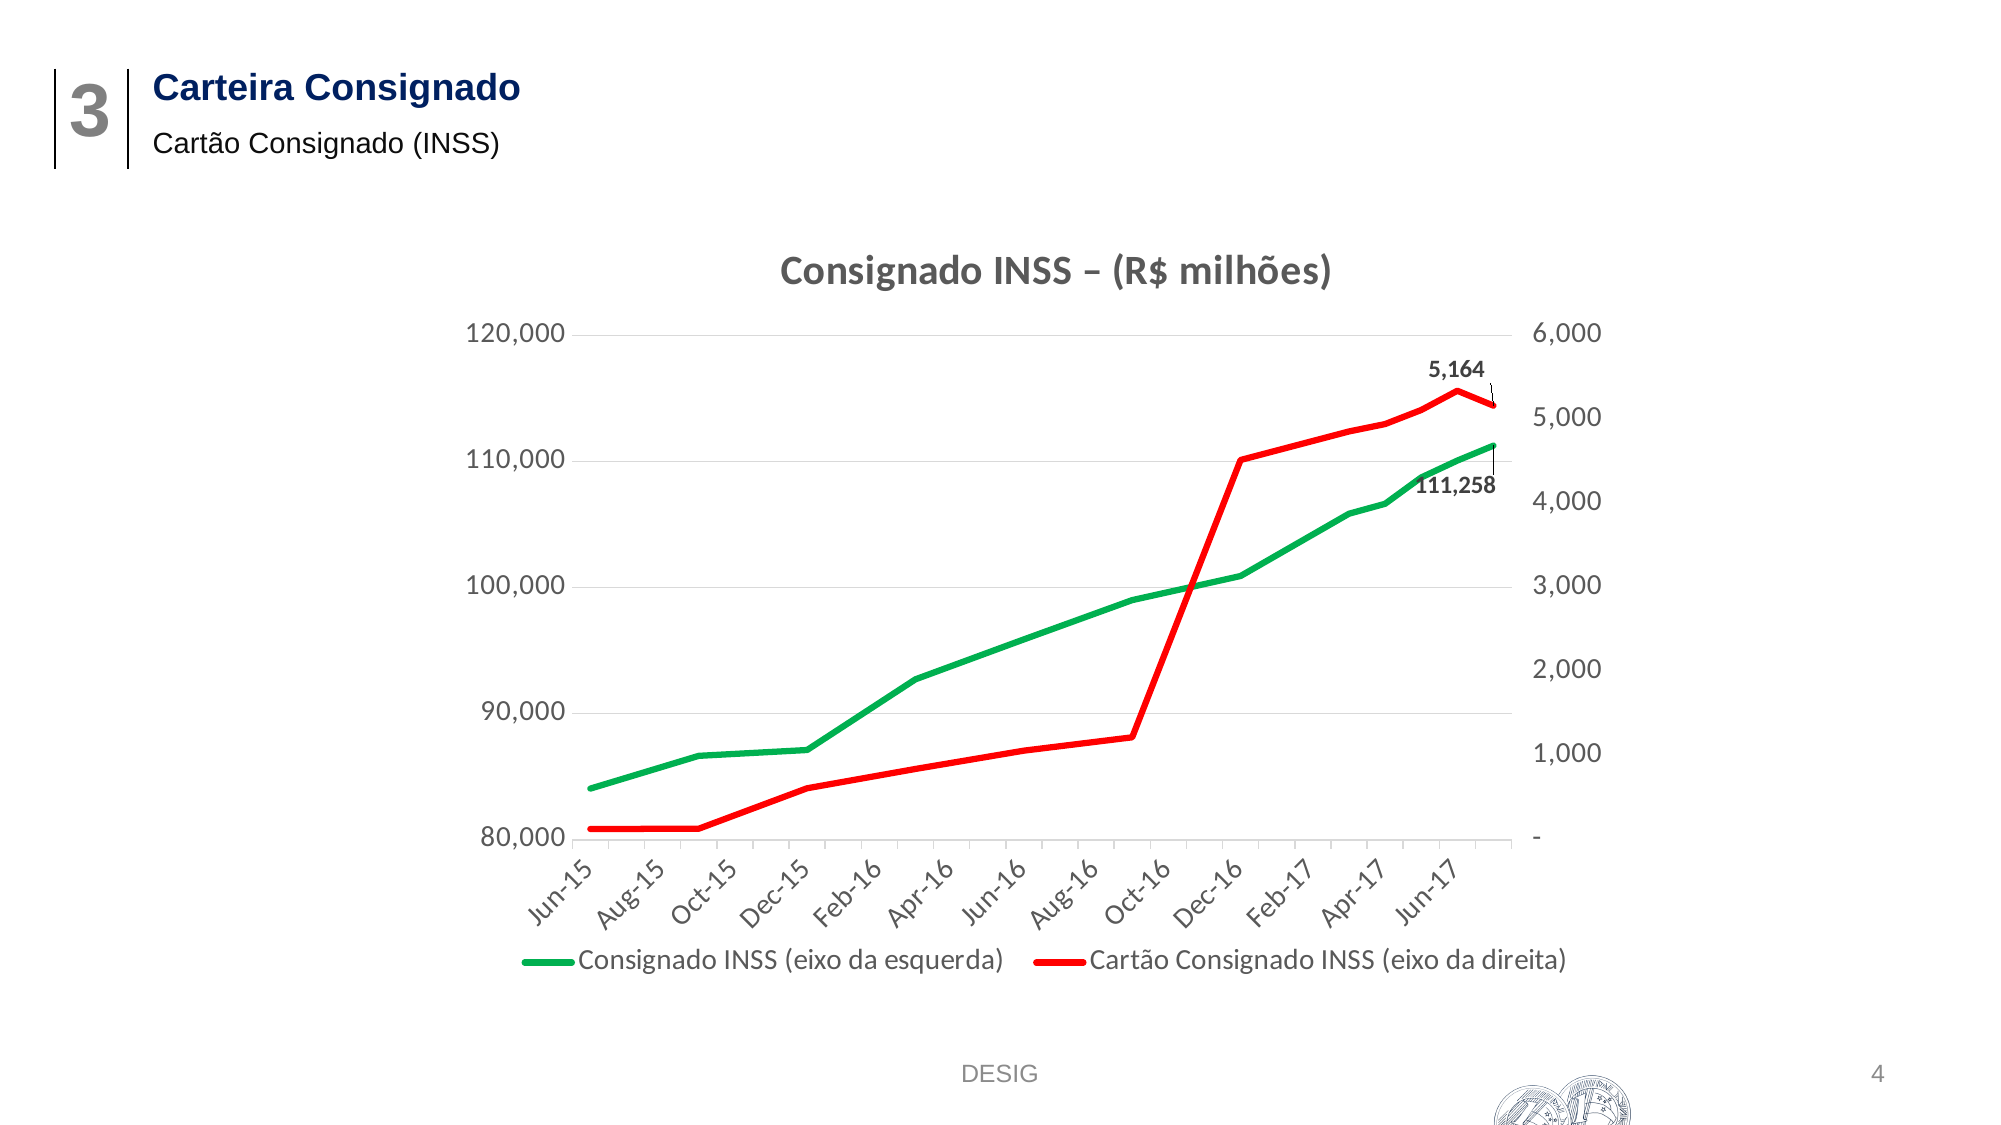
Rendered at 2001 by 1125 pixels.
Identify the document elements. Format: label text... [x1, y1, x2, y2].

text_box 3 [55, 54, 116, 179]
chart [440, 213, 1634, 1007]
text_box Carteira Consignado Cartão Consignado (INSS) [137, 60, 1449, 186]
footer DESIG [683, 1042, 1317, 1103]
slide_number 4 [1433, 1042, 1900, 1103]
picture [1490, 1070, 1634, 1125]
